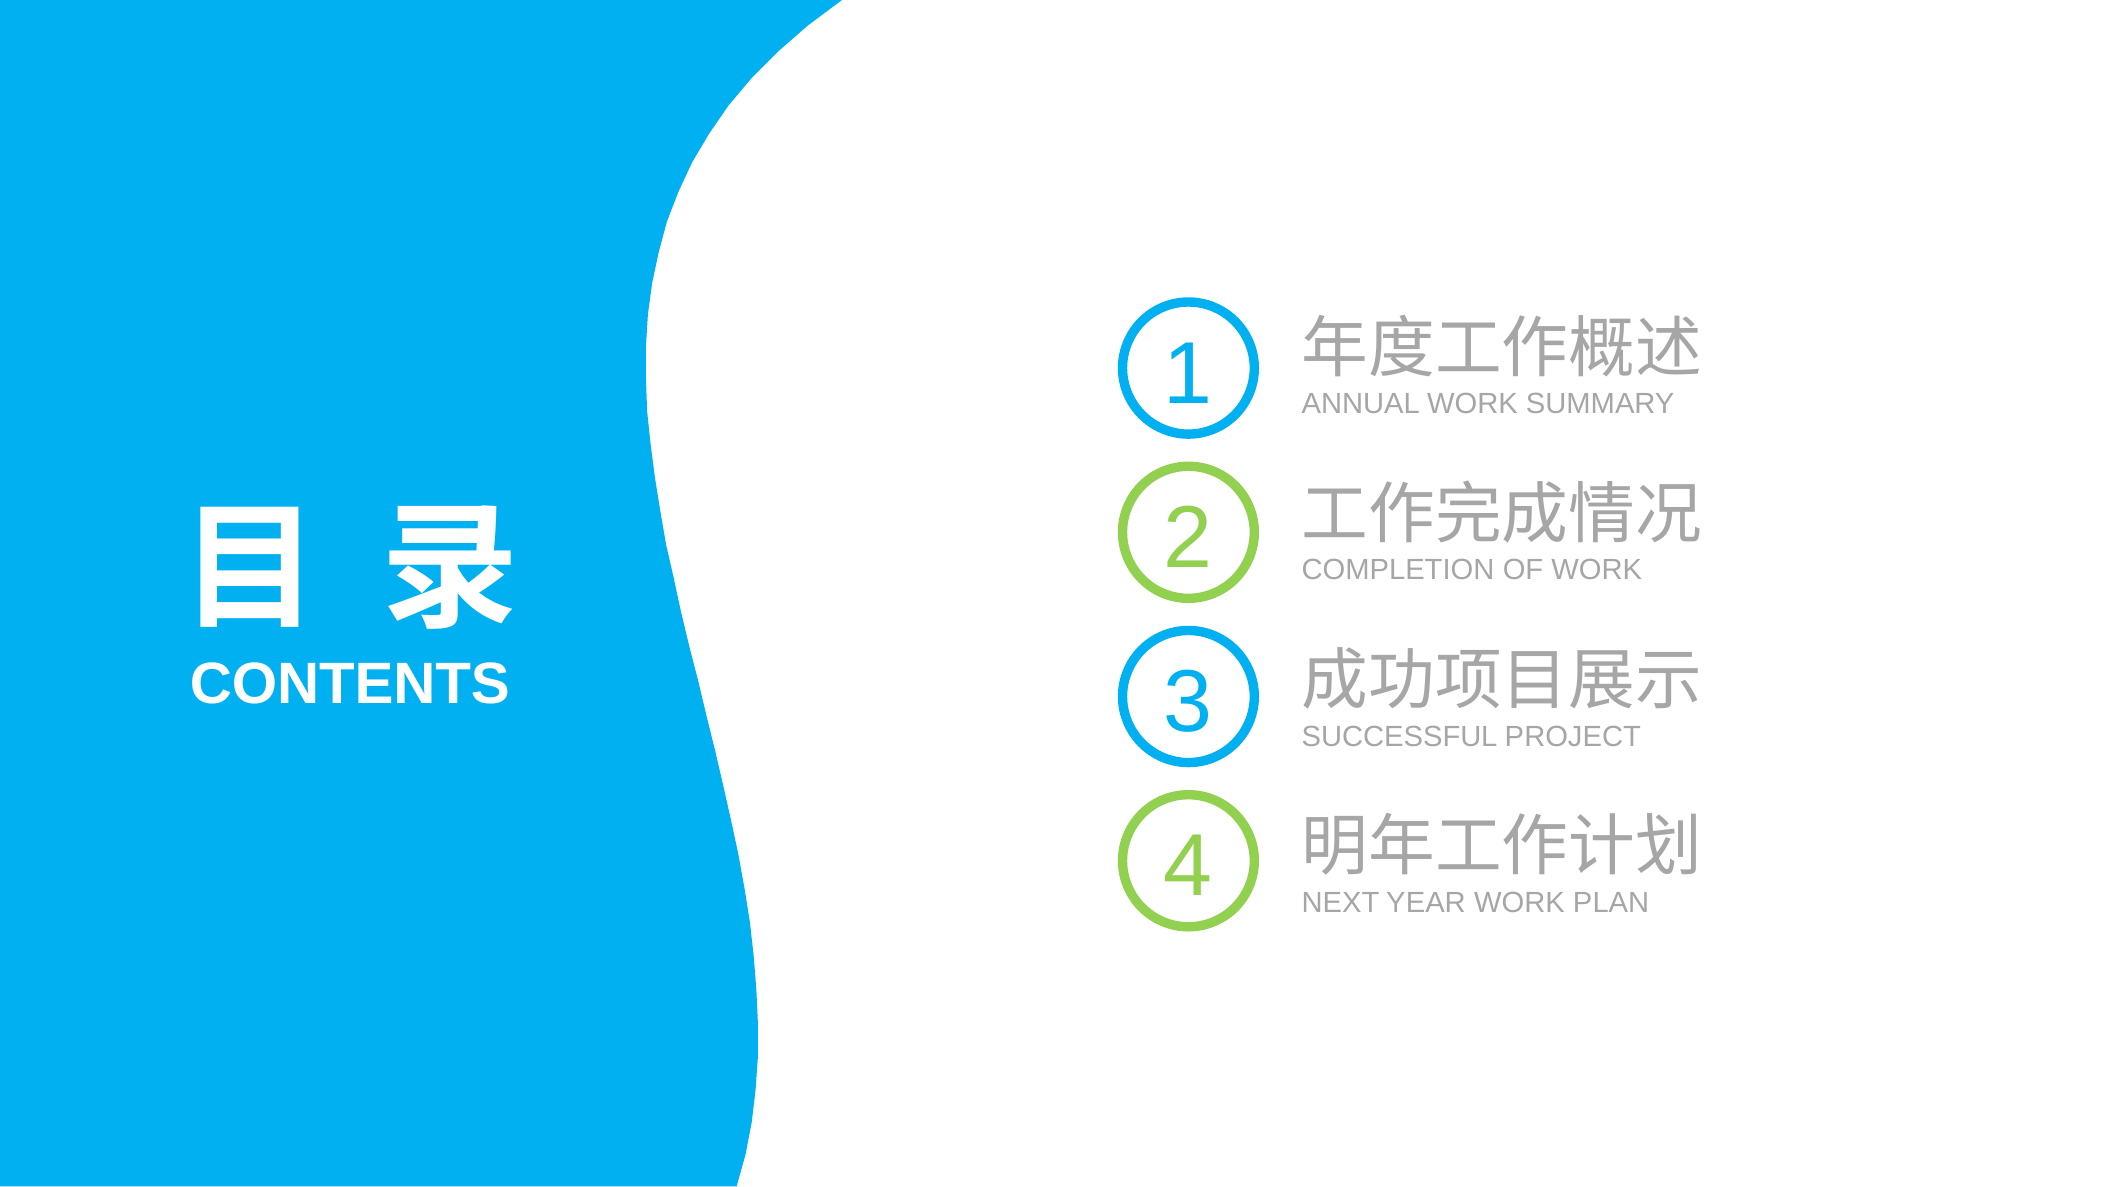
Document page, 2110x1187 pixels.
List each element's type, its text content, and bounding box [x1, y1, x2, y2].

text_box 成功项目展示 SUCCESSFUL PROJECT [1301, 636, 1746, 752]
text_box 1 [1122, 302, 1255, 435]
text_box 目 录 [114, 479, 586, 645]
text_box 2 [1122, 466, 1255, 599]
text_box [0, 0, 844, 1187]
text_box 明年工作计划 NEXT YEAR WORK PLAN [1301, 802, 1746, 918]
text_box CONTENTS [116, 645, 584, 716]
text_box 4 [1122, 794, 1255, 927]
text_box 年度工作概述 ANNUAL WORK SUMMARY [1301, 304, 1746, 420]
text_box 3 [1122, 630, 1255, 763]
text_box 工作完成情况 COMPLETION OF WORK [1301, 470, 1746, 586]
